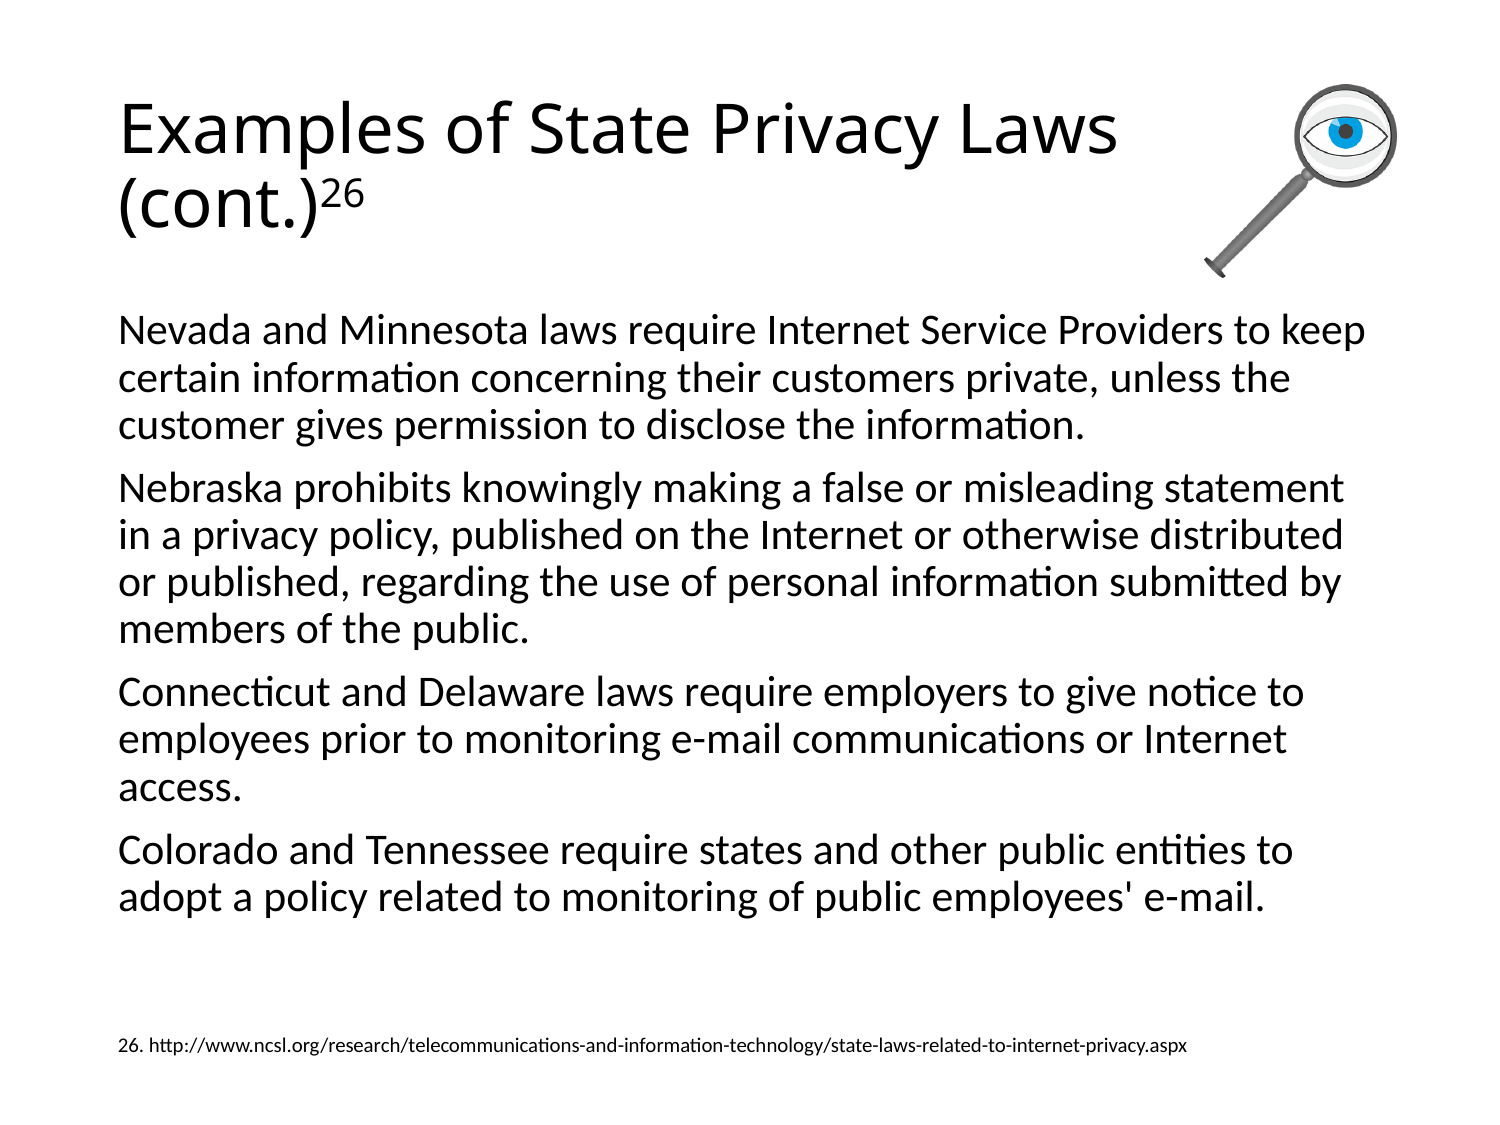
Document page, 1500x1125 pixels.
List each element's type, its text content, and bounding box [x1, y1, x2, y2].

list Nevada and Minnesota laws require Internet Service Providers to keep certain information concerning their customers private, unless the customer gives permission to disclose the information. Nebraska prohibits knowingly making a false or misleading statement in a privacy policy, published on the Internet or otherwise distributed or published, regarding the use of personal information submitted by members of the public. Connecticut and Delaware laws require employers to give notice to employees prior to monitoring e-mail communications or Internet access. Colorado and Tennessee require states and other public entities to adopt a policy related to monitoring of public employees' e-mail. [102, 299, 1398, 1014]
title Examples of State Privacy Laws (cont.)26 [102, 59, 1398, 278]
picture [1204, 84, 1397, 278]
text_box 26. http://www.ncsl.org/research/telecommunications-and-information-technology/state-laws-related-to-internet-privacy.aspx [103, 1024, 1422, 1065]
